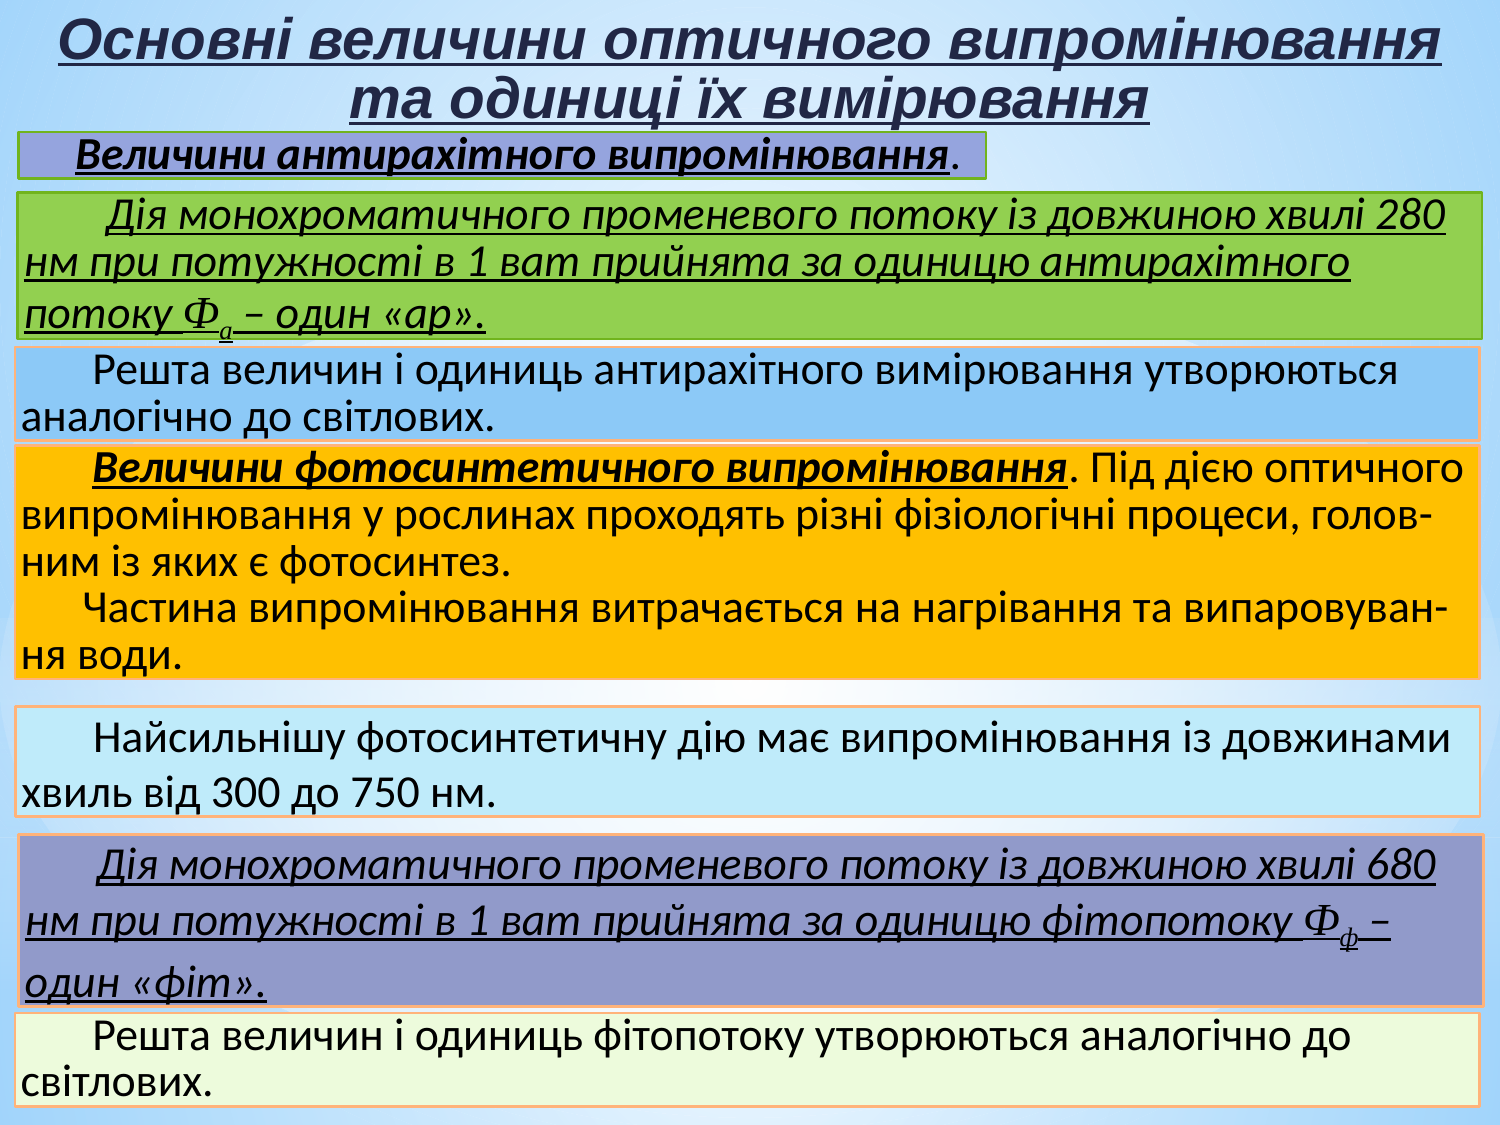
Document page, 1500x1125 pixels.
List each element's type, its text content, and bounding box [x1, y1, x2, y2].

text_box Величини антирахітного випромінювання. [17, 131, 987, 180]
text_box Величини фотосинтетичного випромінювання. Під дією оптичного випромінювання у рослинах проходять різні фізіологічні процеси, голов-ним із яких є фотосинтез. Частина випромінювання витрачається на нагрівання та випаровуван-ня води. [14, 444, 1481, 680]
text_box Решта величин і одиниць фітопотоку утворюються аналогічно до світлових. [14, 1012, 1481, 1108]
text_box Дія монохроматичного променевого потоку із довжиною хвилі 280 нм при потужності в 1 ват прийнята за одиницю антирахітного потоку Фа – один «ар». [16, 191, 1483, 340]
text_box Дія монохроматичного променевого потоку із довжиною хвилі 680 нм при потужності в 1 ват прийнята за одиницю фітопотоку Фф – один «фіт». [17, 833, 1485, 1008]
text_box Решта величин і одиниць антирахітного вимірювання утворюються аналогічно до світлових. [14, 346, 1481, 442]
text_box Основні величини оптичного випромінювання та одиниці їх вимірювання [17, 11, 1483, 131]
text_box Найсильнішу фотосинтетичну дію має випромінювання із довжинами хвиль від 300 до 750 нм. [14, 705, 1481, 818]
